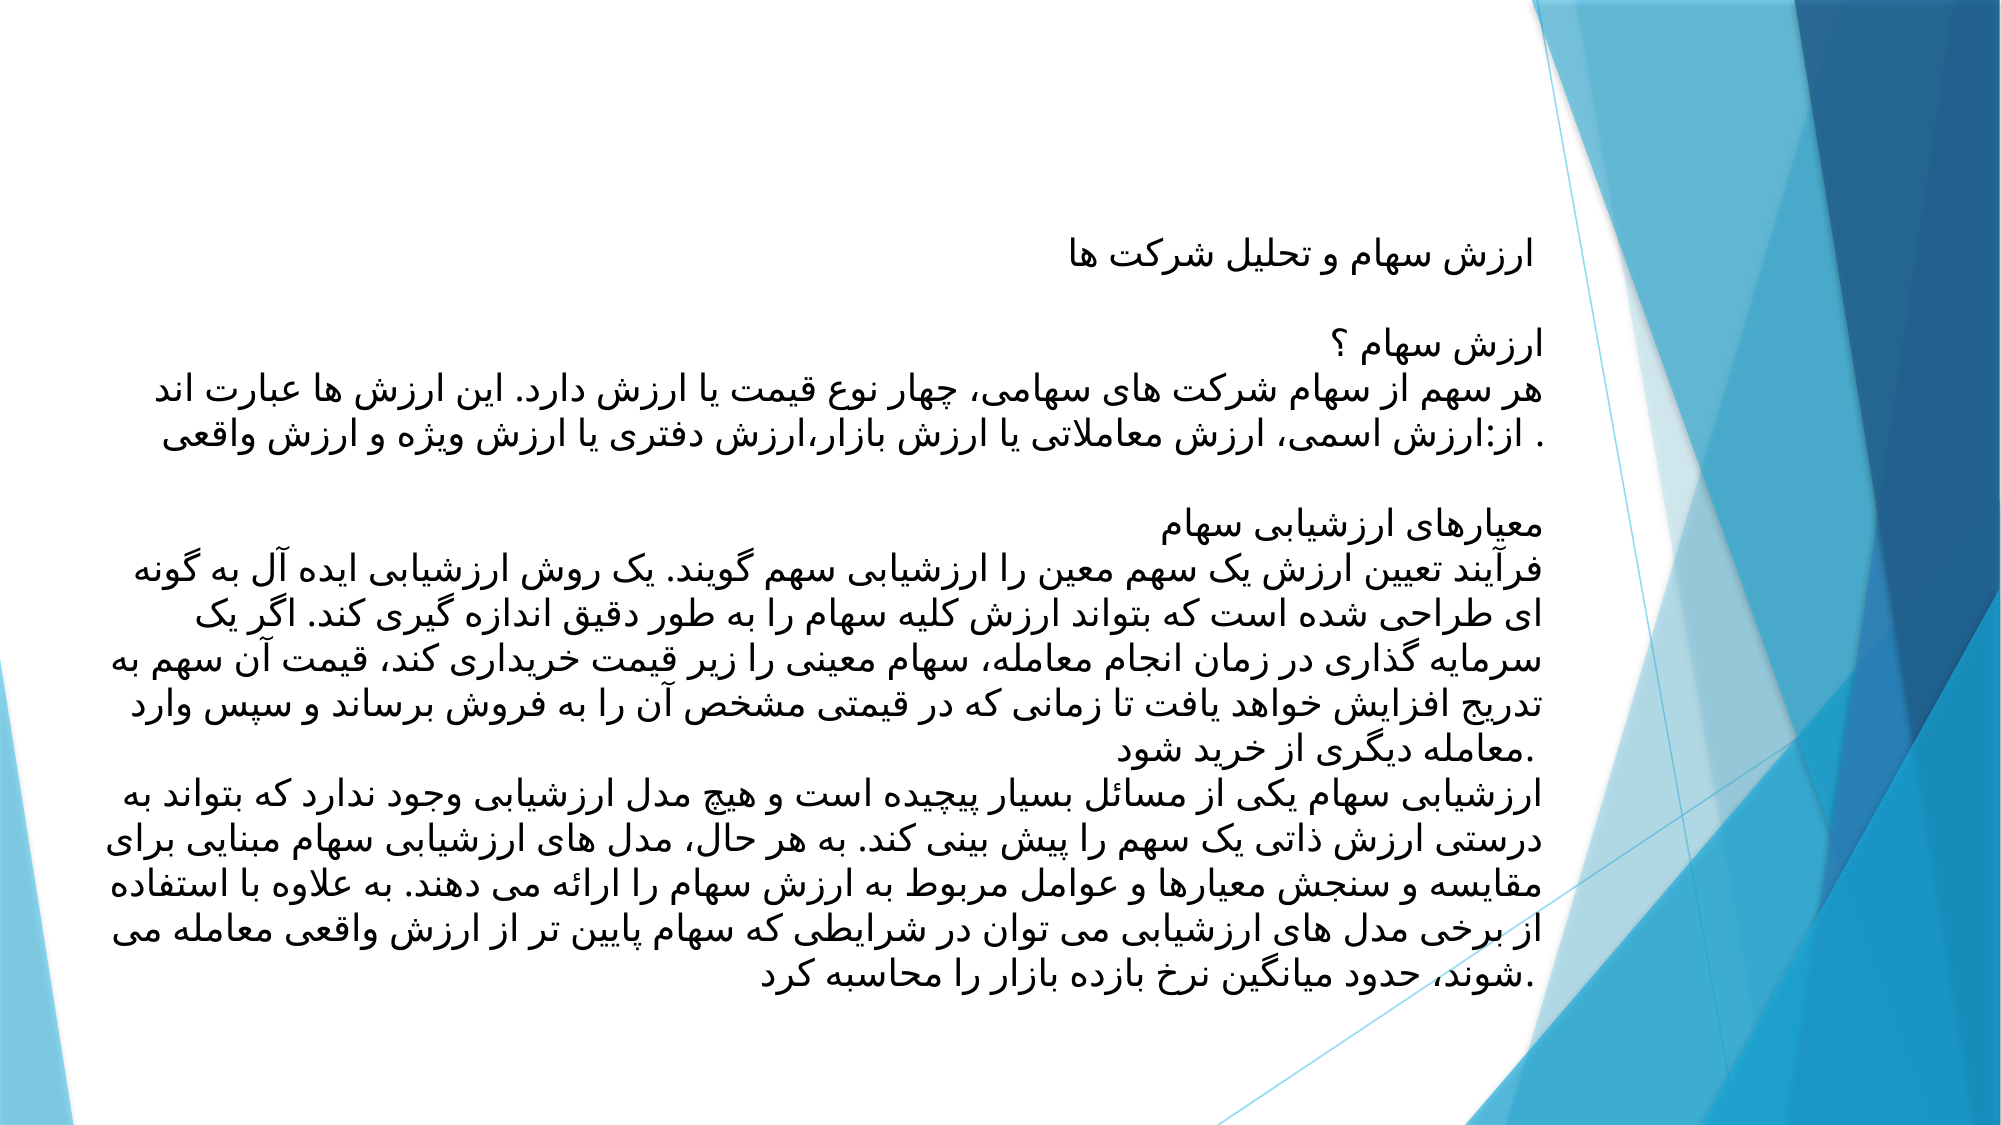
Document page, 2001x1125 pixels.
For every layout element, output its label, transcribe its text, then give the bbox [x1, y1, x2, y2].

text_box ارزش سهام و تحلیل شرکت ها ارزش سهام ؟ هر سهم از سهام شرکت های سهامی، چهار نوع قیمت یا ارزش دارد. این ارزش ها عبارت اند از:ارزش اسمی، ارزش معاملاتی یا ارزش بازار،ارزش دفتری یا ارزش ویژه و ارزش واقعی . معیارهای ارزشیابی سهام فرآیند تعیین ارزش یک سهم معین را ارزشیابی سهم گویند. یک روش ارزشیابی ایده آل به گونه ای طراحی شده است که بتواند ارزش کلیه سهام را به طور دقیق اندازه گیری کند. اگر یک سرمایه گذاری در زمان انجام معامله، سهام معینی را زیر قیمت خریداری کند، قیمت آن سهم به تدریج افزایش خواهد یافت تا زمانی که در قیمتی مشخص آن را به فروش برساند و سپس وارد معامله دیگری از خرید شود. ارزشیابی سهام یکی از مسائل بسیار پیچیده است و هیچ مدل ارزشیابی وجود ندارد که بتواند به درستی ارزش ذاتی یک سهم را پیش بینی کند. به هر حال، مدل های ارزشیابی سهام مبنایی برای مقایسه و سنجش معیارها و عوامل مربوط به ارزش سهام را ارائه می دهند. به علاوه با استفاده از برخی مدل های ارزشیابی می توان در شرایطی که سهام پایین تر از ارزش واقعی معامله می شوند، حدود میانگین نرخ بازده بازار را محاسبه کرد. [90, 221, 1560, 1001]
